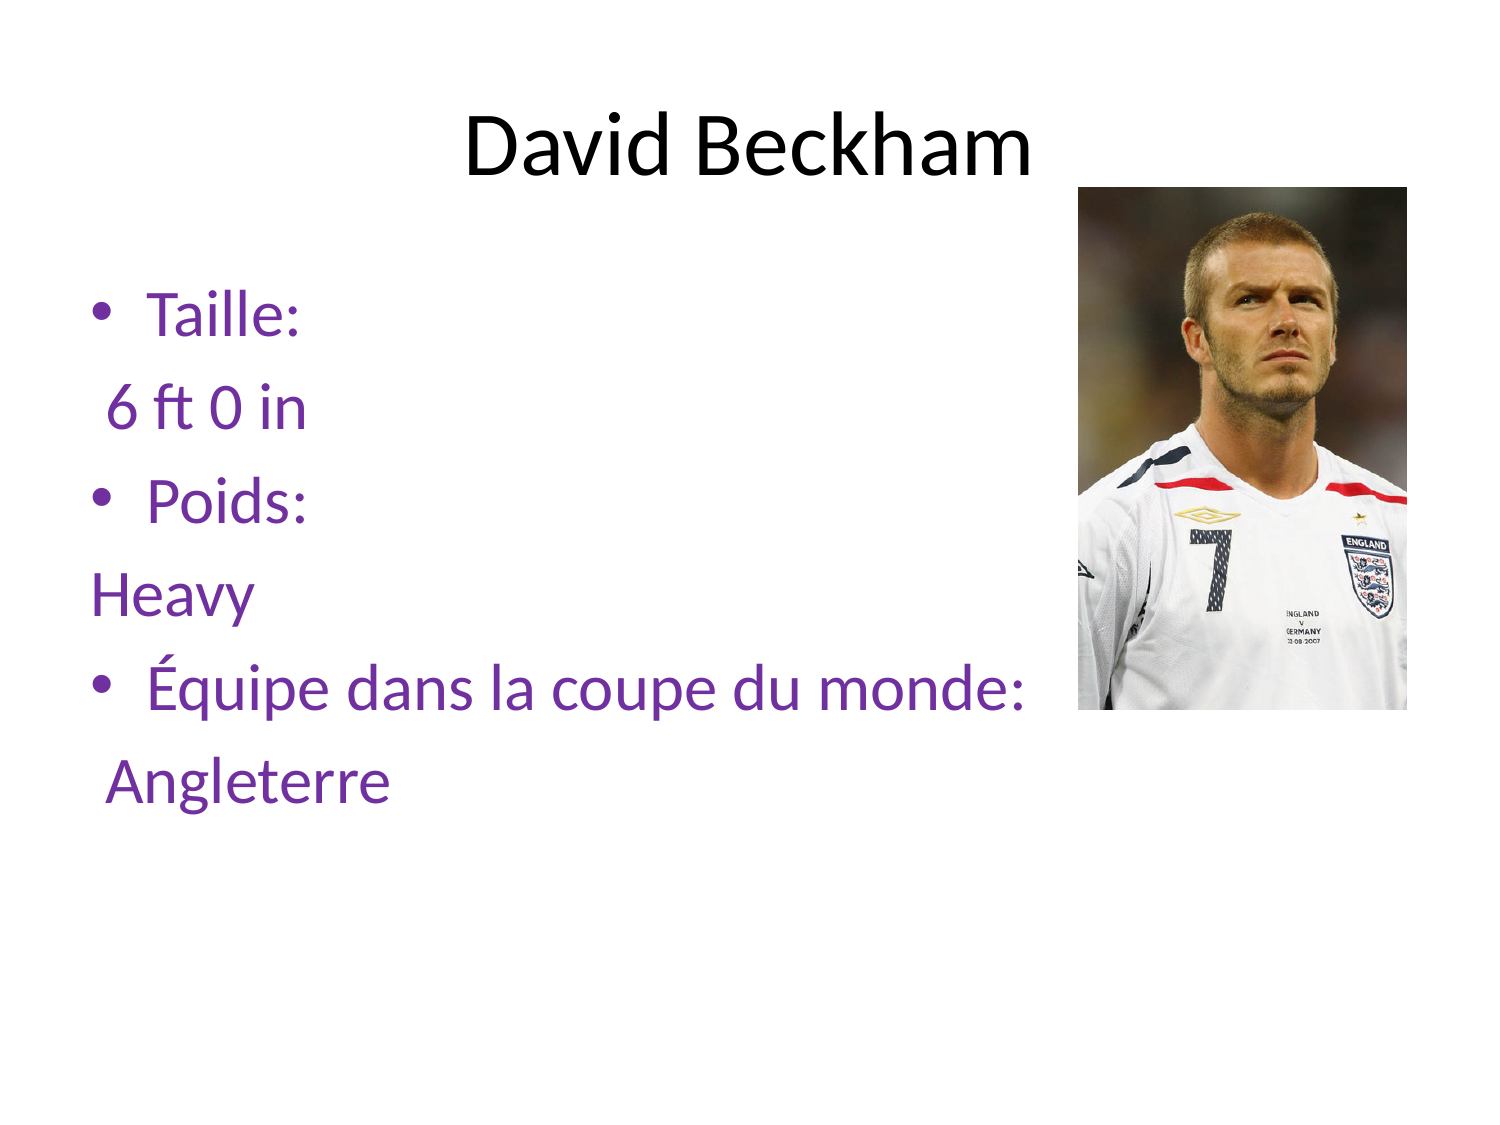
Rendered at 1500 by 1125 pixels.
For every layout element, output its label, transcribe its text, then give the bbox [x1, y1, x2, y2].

picture [1077, 187, 1407, 711]
title David Beckham [75, 45, 1425, 233]
list Taille: 6 ft 0 in Poids: Heavy Équipe dans la coupe du monde: Angleterre [75, 262, 1425, 1005]
